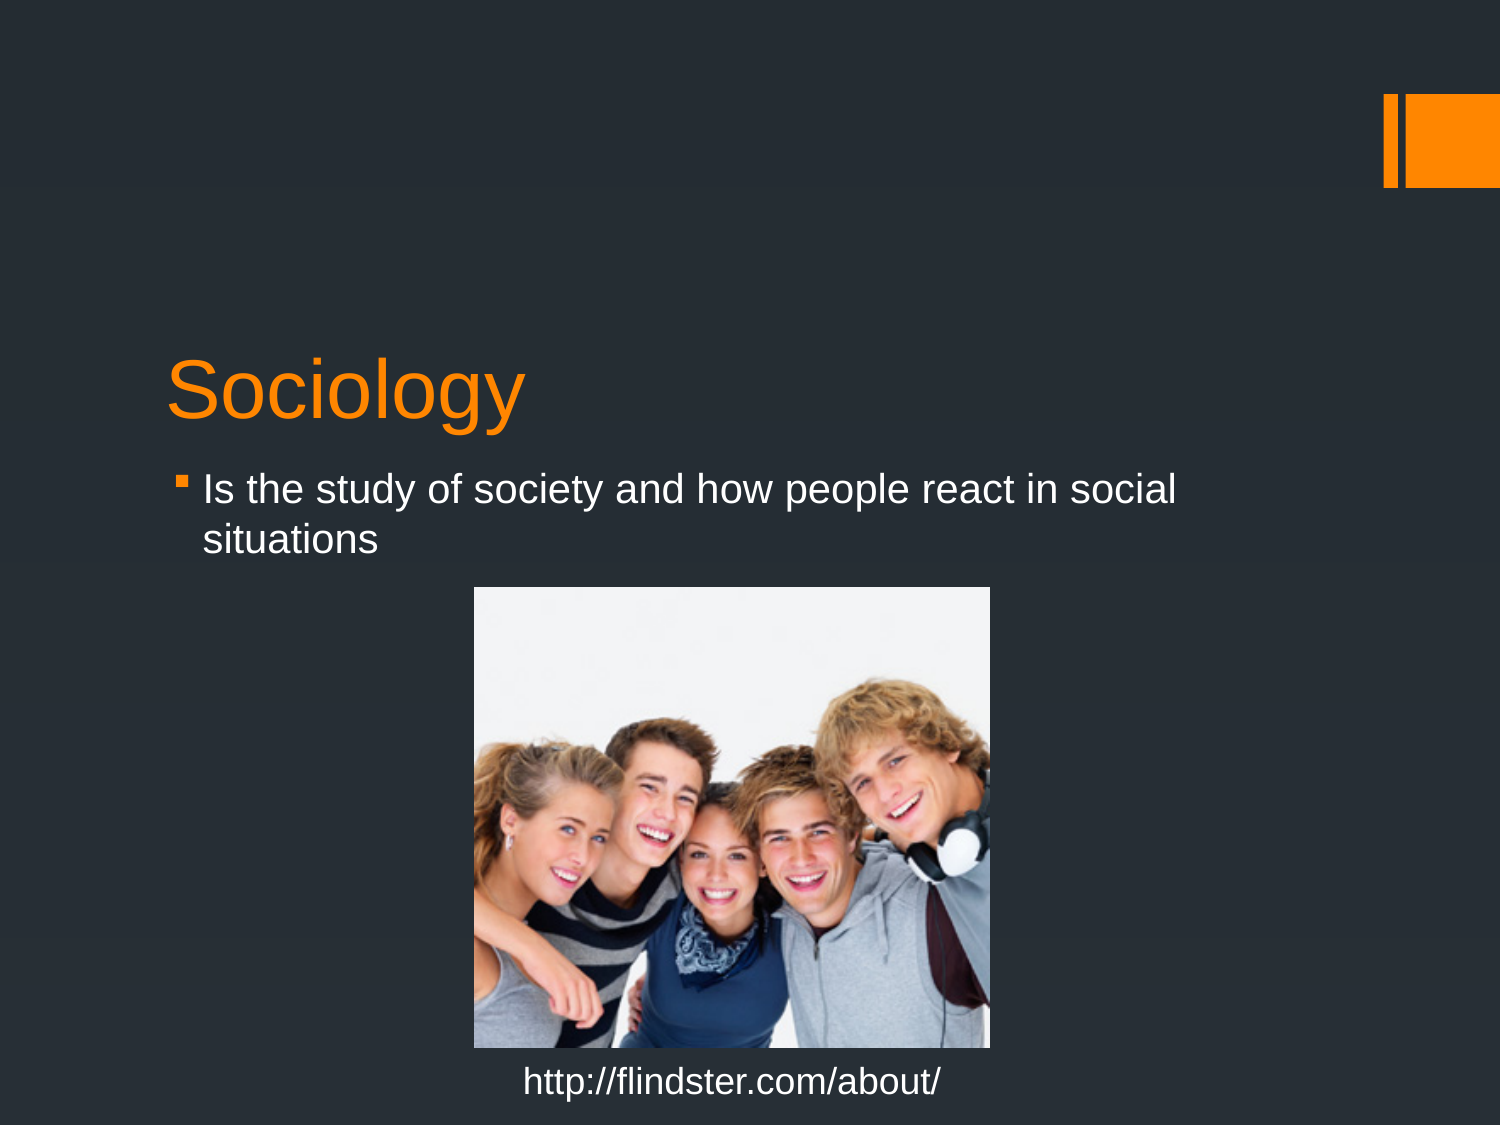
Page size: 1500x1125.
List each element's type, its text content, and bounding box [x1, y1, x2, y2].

title Sociology [150, 253, 1350, 443]
text_box http://flindster.com/about/ [508, 1059, 957, 1110]
picture [474, 586, 991, 1049]
list Is the study of society and how people react in social situations [150, 454, 1350, 1035]
